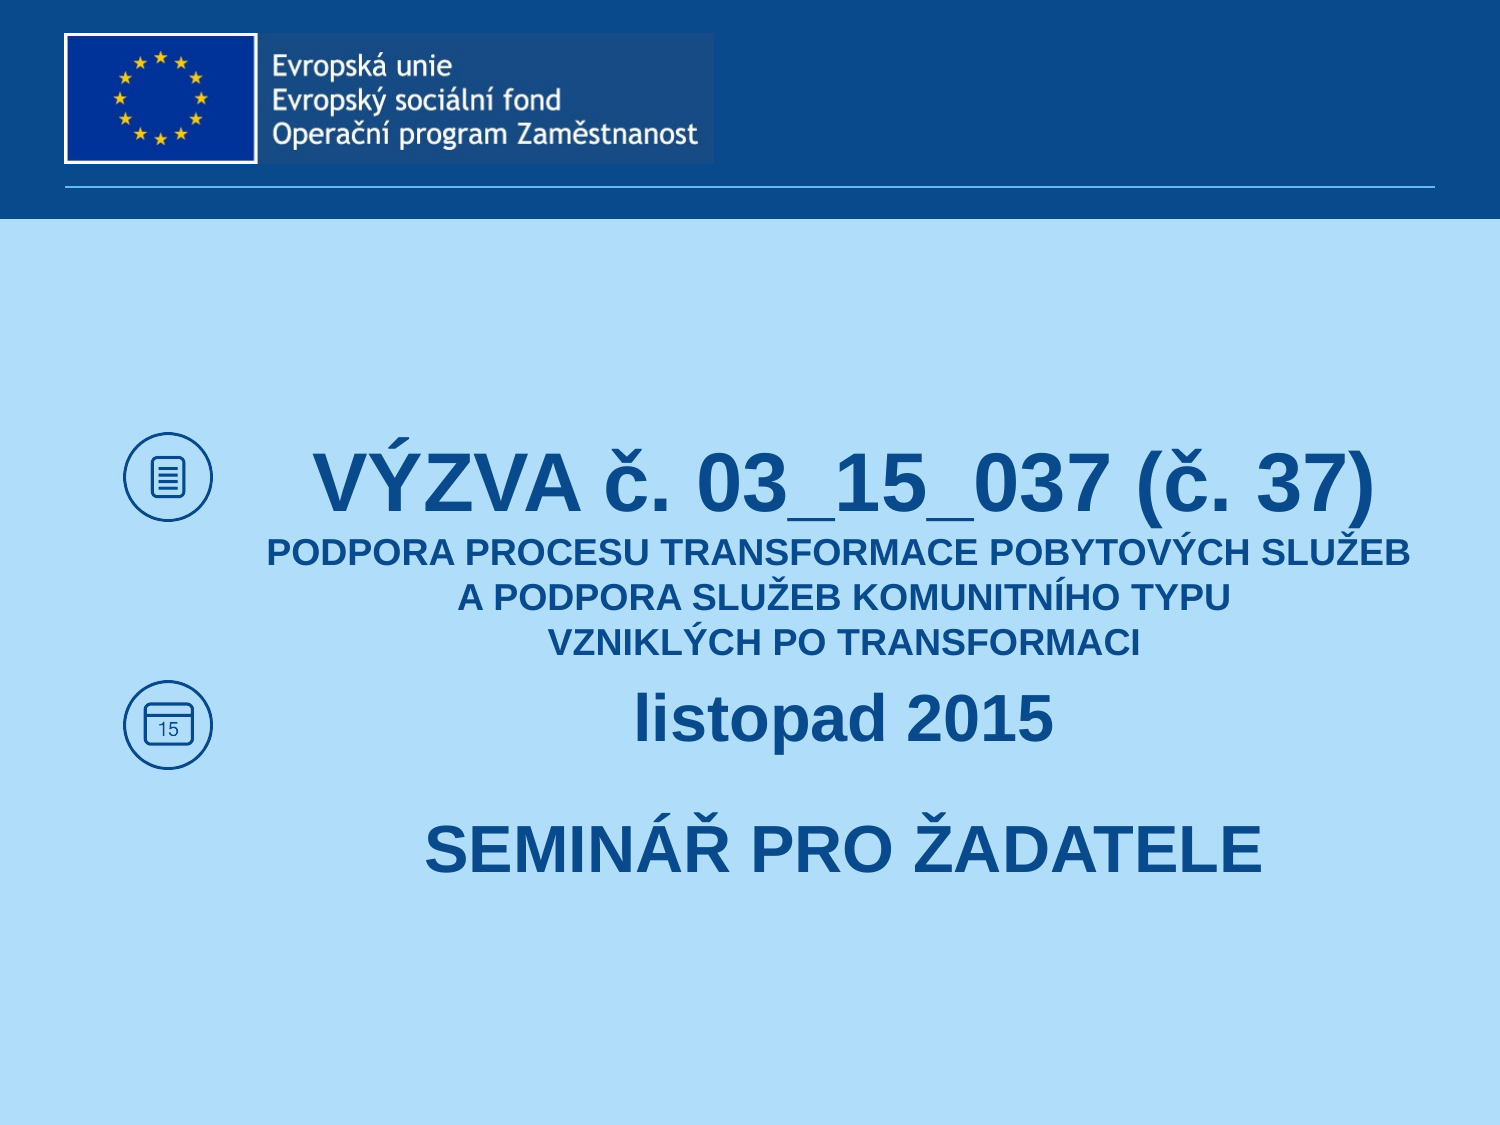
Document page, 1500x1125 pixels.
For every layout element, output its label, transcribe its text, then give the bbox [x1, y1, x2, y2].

picture [64, 33, 714, 164]
title Výzva č. 03_15_037 (č. 37) Podpora procesu transformace pobytových služeb a podpora služeb komunitního typu vzniklých po transformaci [248, 428, 1441, 670]
list listopad 2015 [247, 670, 1441, 760]
list SEMINÁŘ PRO ŽADATELE [248, 801, 1441, 890]
picture [123, 432, 213, 522]
picture [123, 680, 213, 770]
